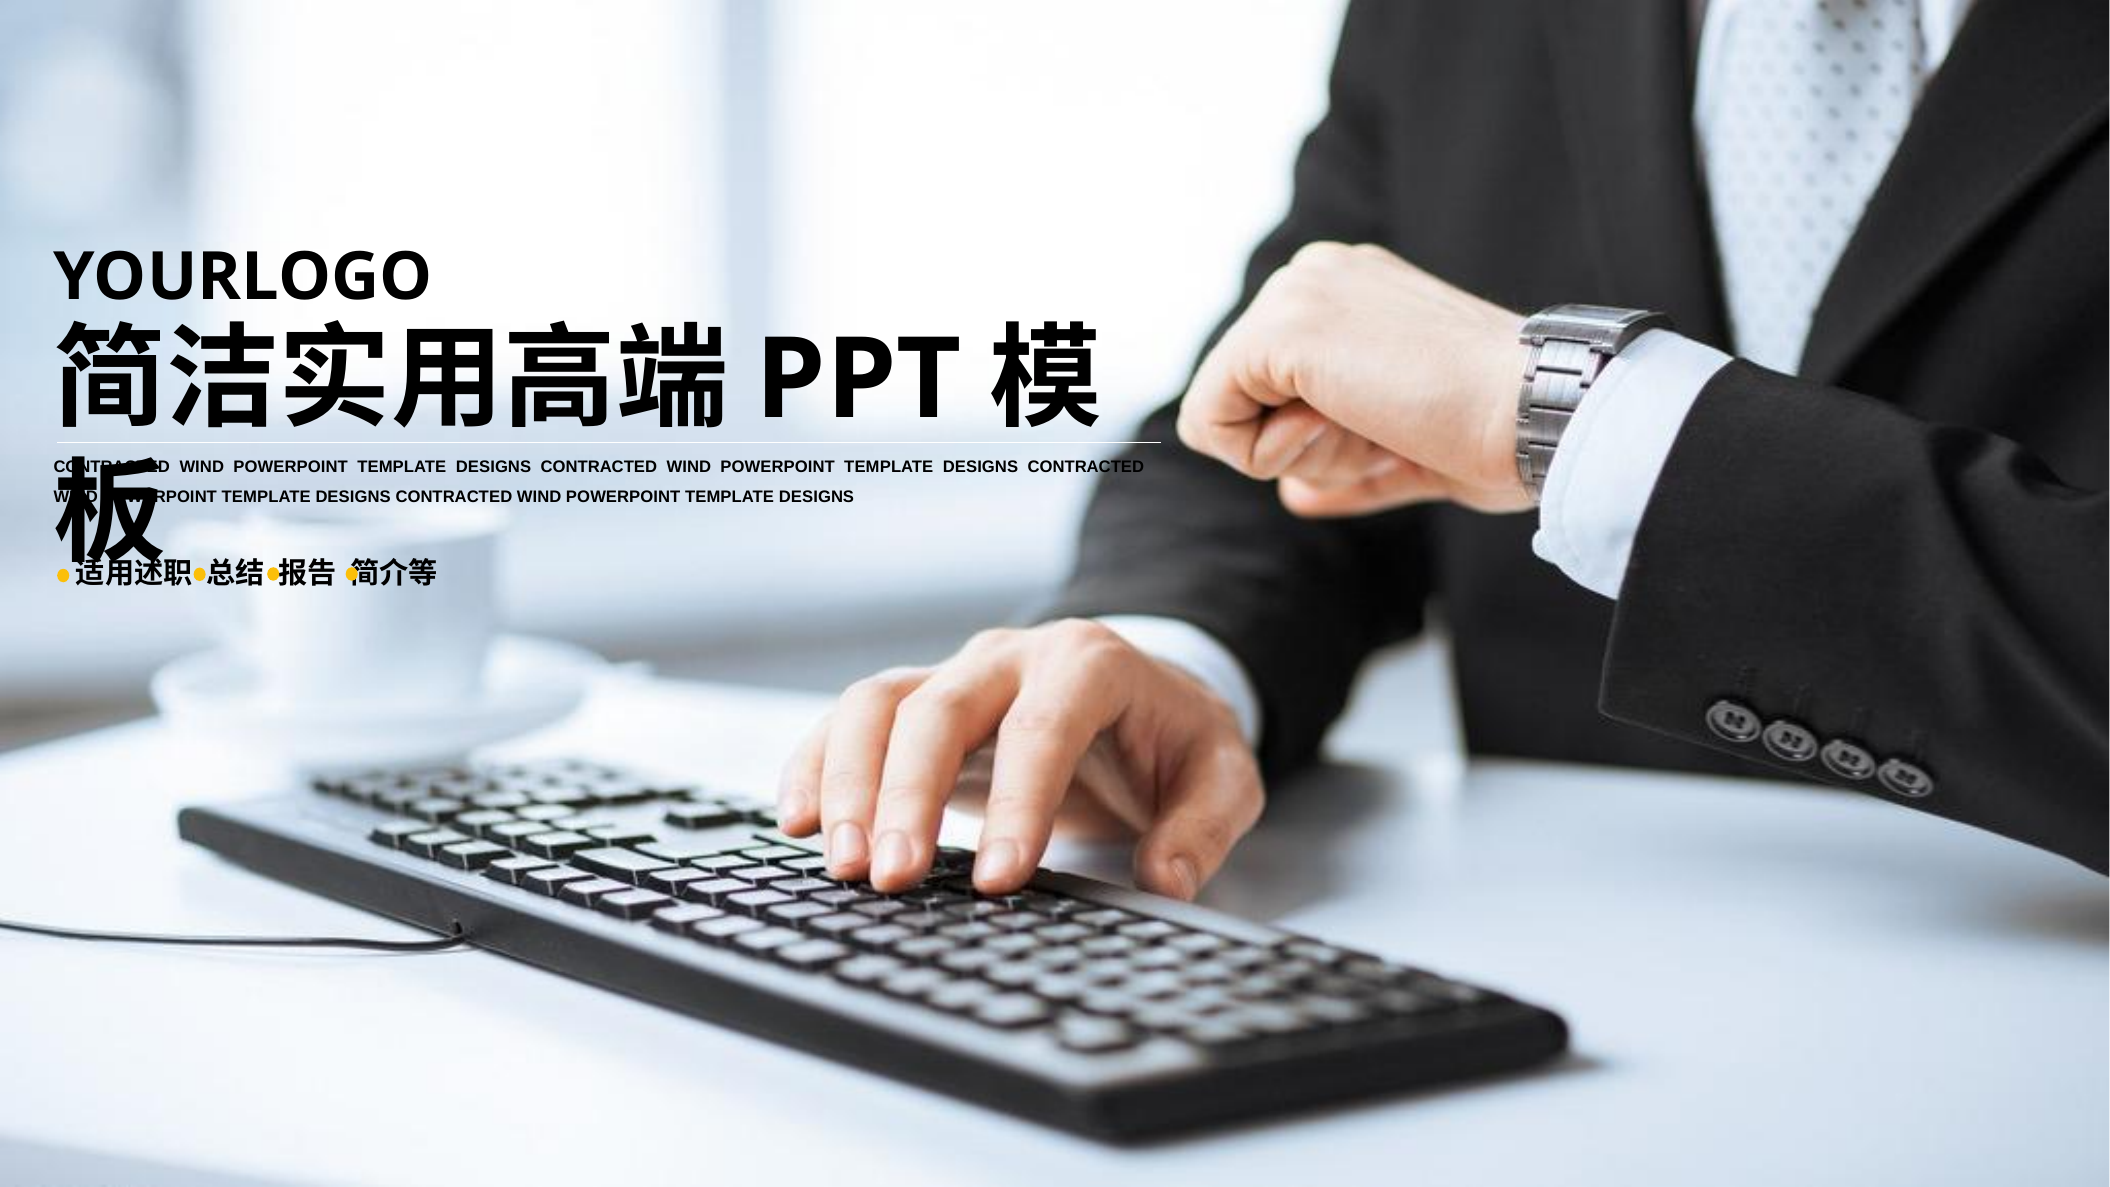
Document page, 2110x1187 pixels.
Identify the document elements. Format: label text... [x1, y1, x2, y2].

text_box YOURLOGO [38, 225, 488, 297]
text_box [0, 0, 2110, 1187]
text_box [57, 547, 464, 598]
text_box 简洁实用高端PPT模板 [38, 297, 1197, 583]
text_box CONTRACTED WIND POWERPOINT TEMPLATE DESIGNS CONTRACTED WIND POWERPOINT TEMPLATE DESIGNS CONTRACTED WIND POWERPOINT TEMPLATE DESIGNS CONTRACTED WIND POWERPOINT TEMPLATE DESIGNS [38, 438, 1161, 514]
